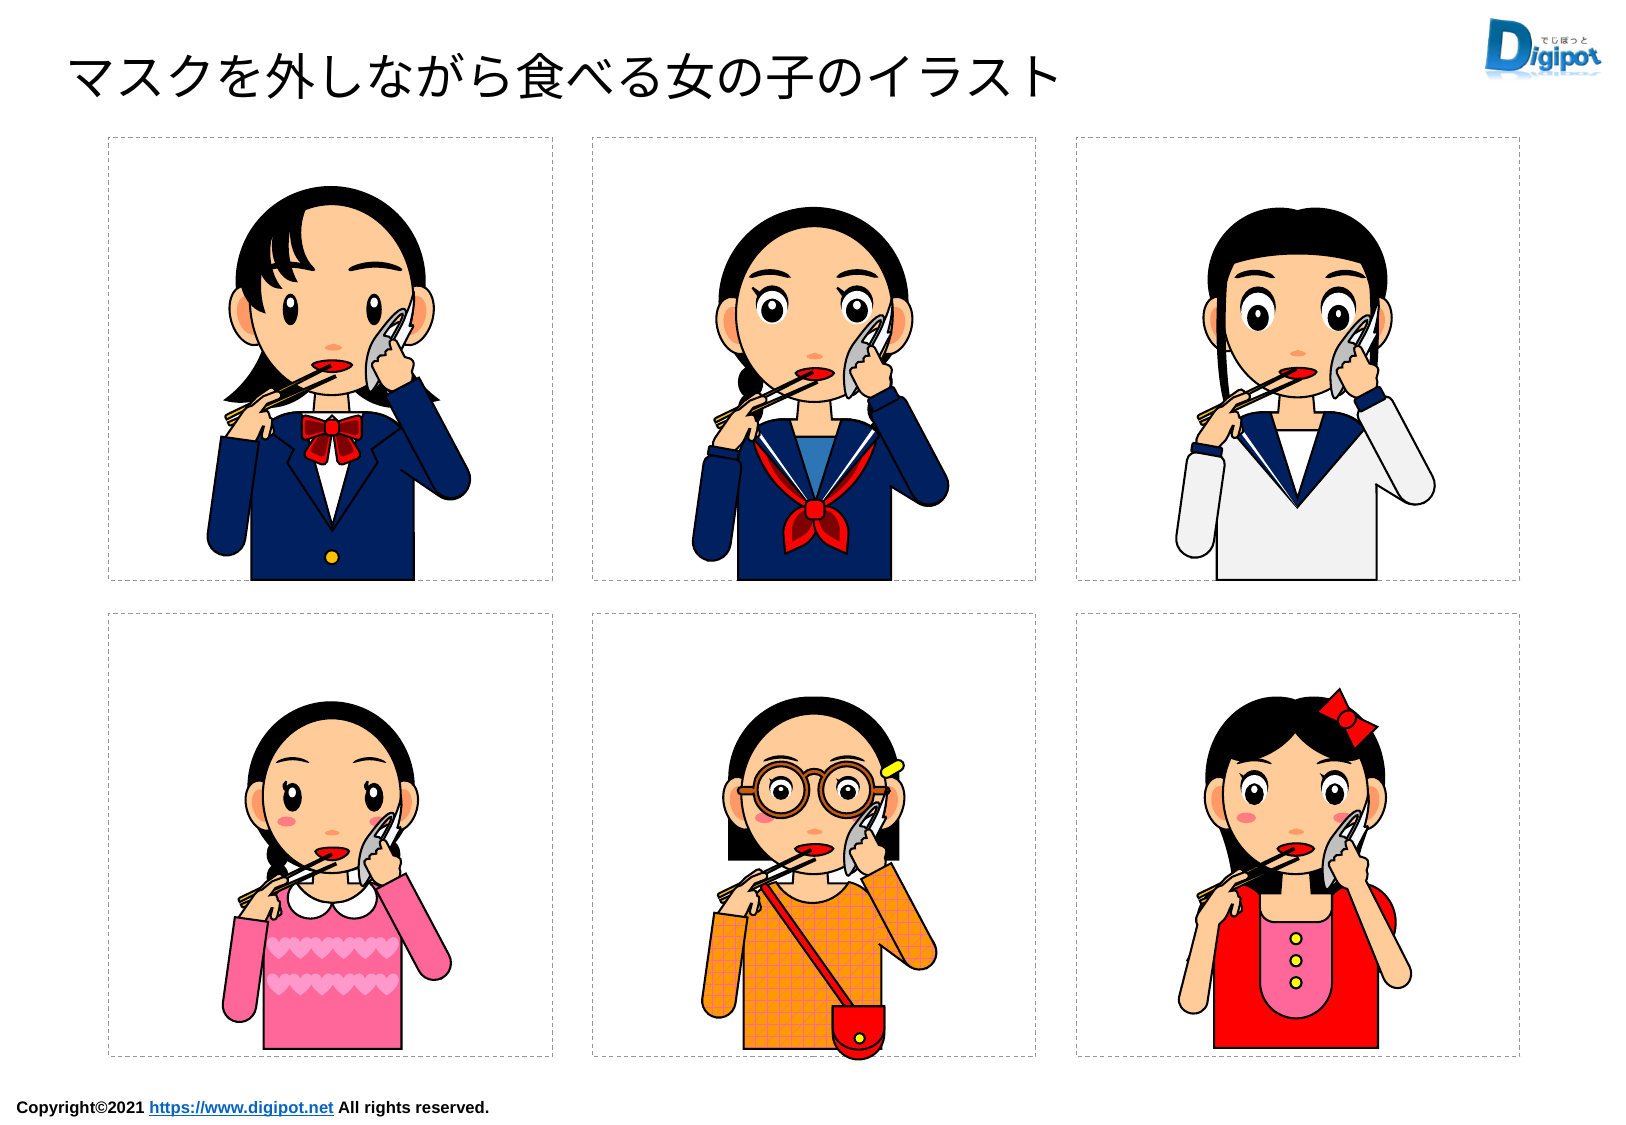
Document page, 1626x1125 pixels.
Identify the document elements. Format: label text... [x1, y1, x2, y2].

picture [1485, 18, 1602, 82]
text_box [706, 697, 943, 1060]
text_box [226, 702, 434, 1049]
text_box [697, 207, 952, 580]
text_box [211, 186, 472, 580]
text_box マスクを外しながら食べる女の子のイラスト [50, 38, 1080, 113]
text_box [1161, 692, 1427, 1048]
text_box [1180, 208, 1437, 580]
